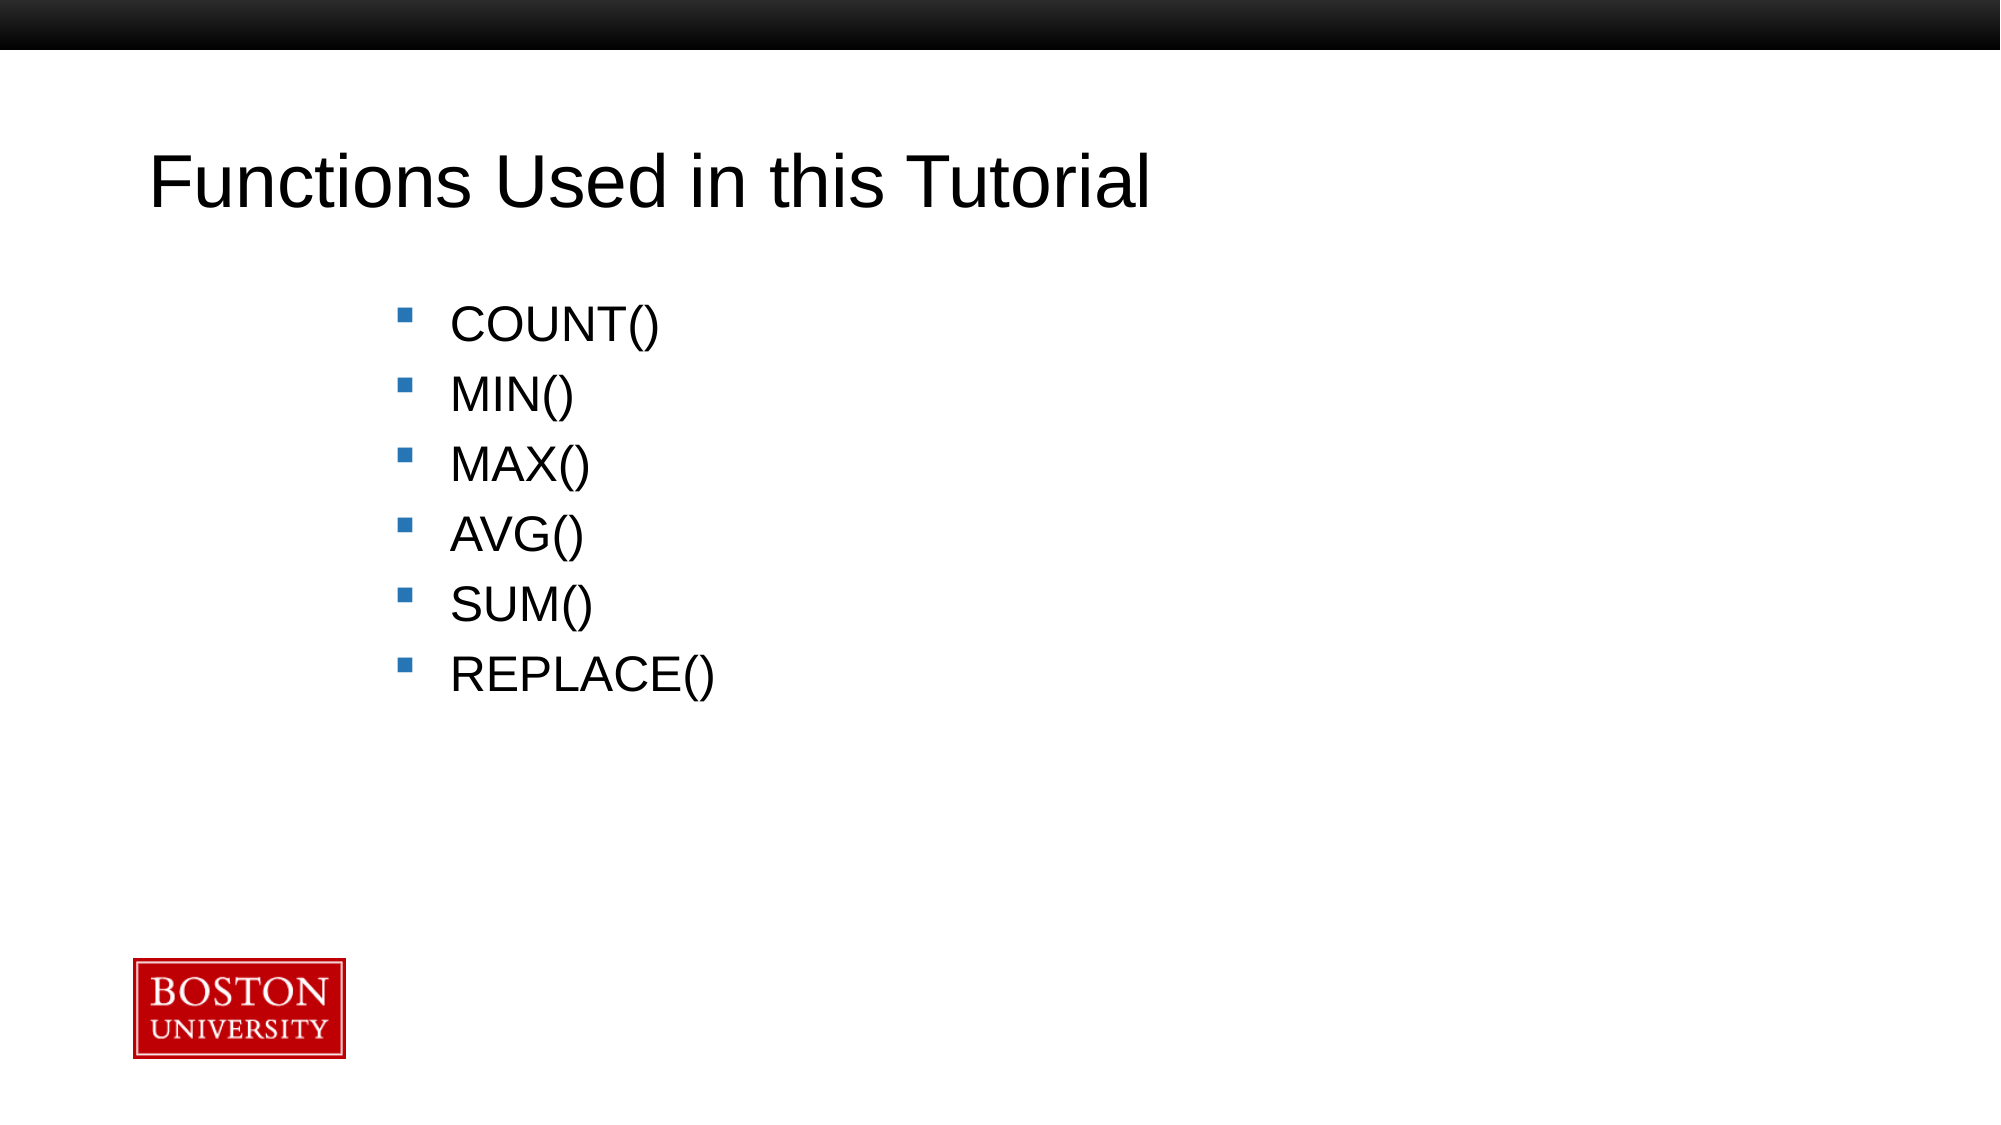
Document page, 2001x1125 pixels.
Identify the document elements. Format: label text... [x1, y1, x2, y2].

title Functions Used in this Tutorial [133, 125, 1867, 238]
list COUNT() MIN() MAX() AVG() SUM() REPLACE() [378, 283, 1822, 752]
picture [133, 958, 346, 1059]
